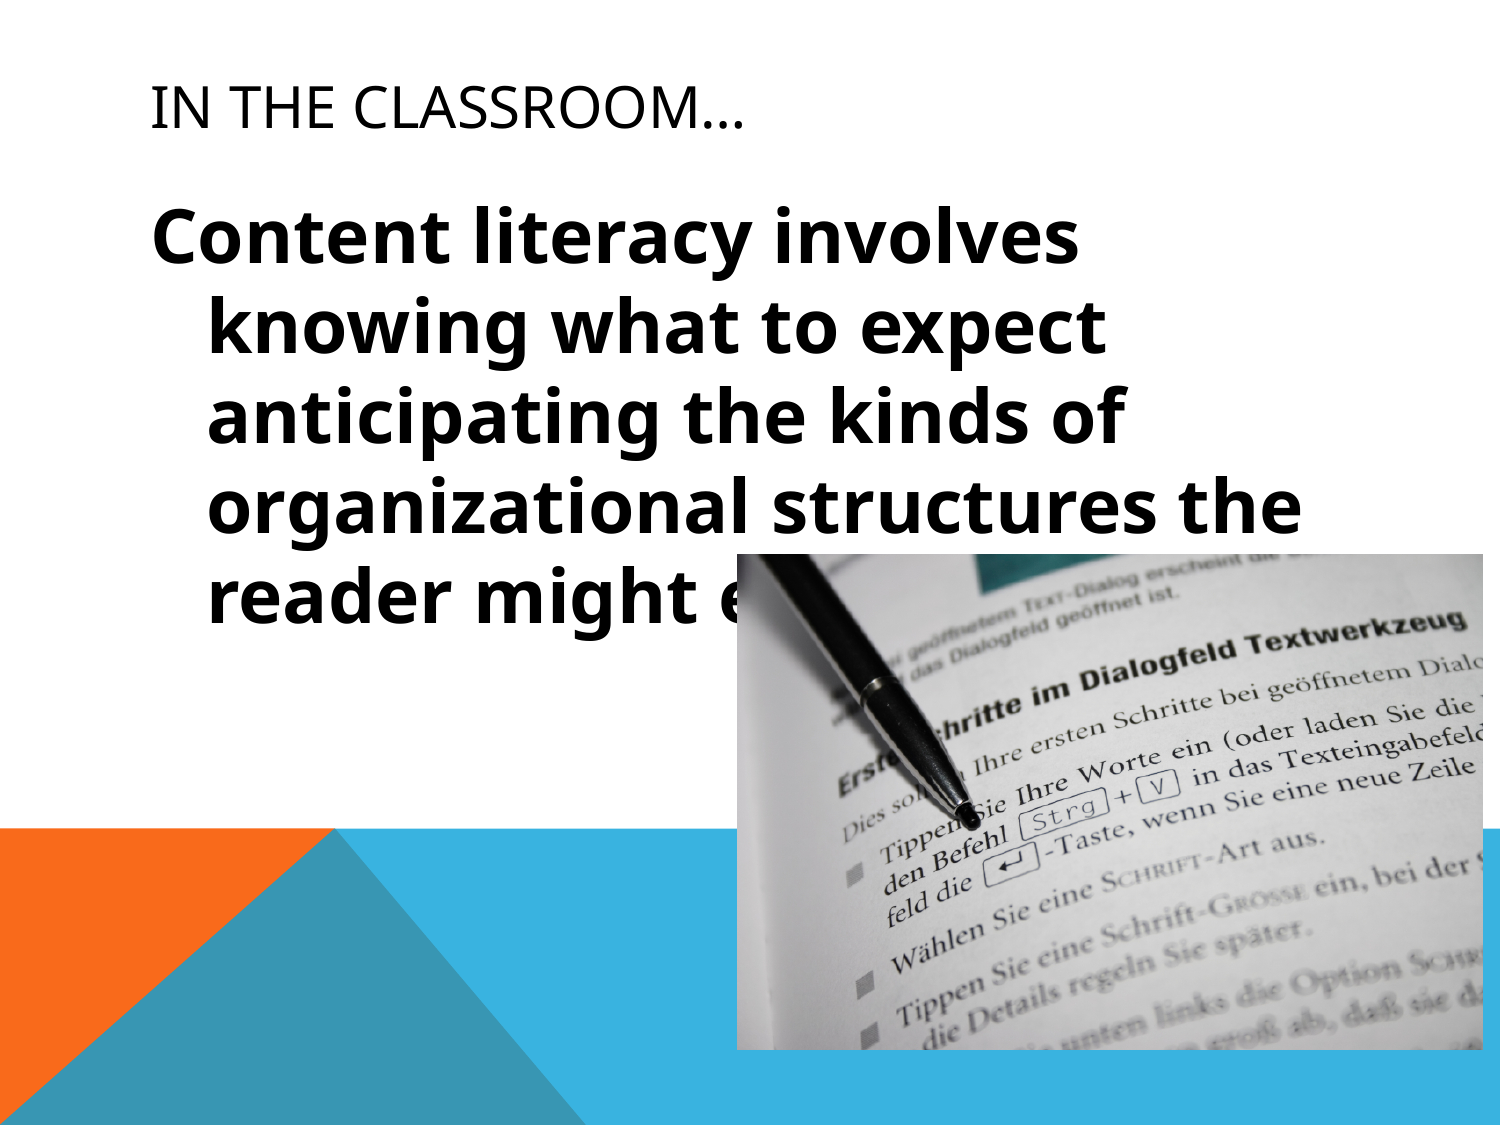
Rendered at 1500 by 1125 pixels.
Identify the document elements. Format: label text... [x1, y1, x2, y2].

picture [737, 553, 1483, 1051]
title In the classroom… [135, 60, 1369, 150]
list Content literacy involves knowing what to expect anticipating the kinds of organizational structures the reader might encounter. [135, 180, 1369, 768]
